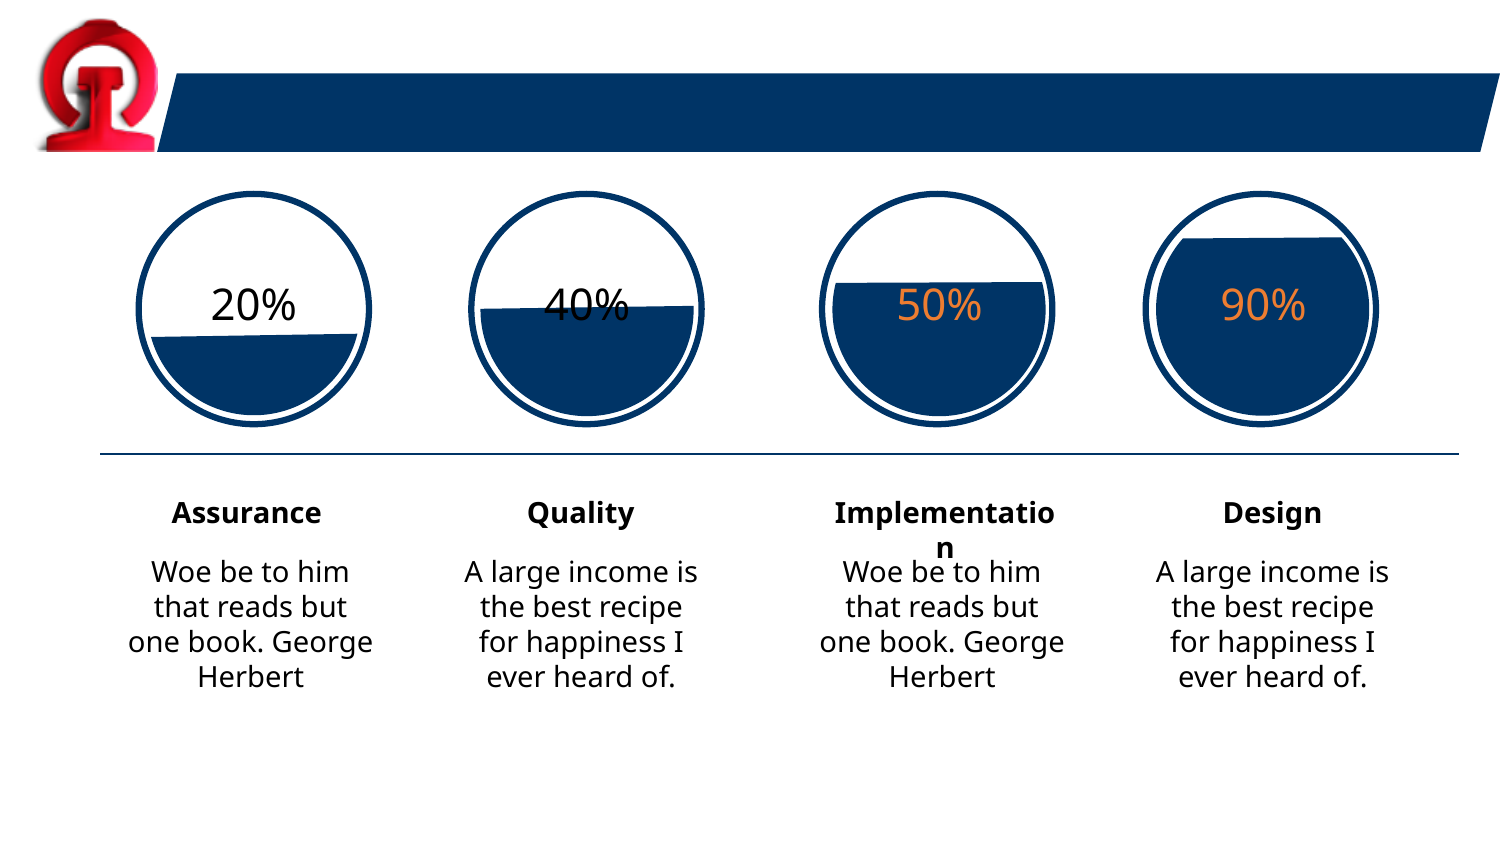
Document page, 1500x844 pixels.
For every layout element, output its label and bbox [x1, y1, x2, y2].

text_box [442, 486, 720, 703]
text_box [803, 486, 1081, 668]
text_box [1145, 193, 1376, 425]
text_box [822, 193, 1053, 425]
text_box [471, 193, 702, 425]
text_box [147, 43, 650, 92]
text_box [112, 486, 390, 668]
picture [31, 16, 158, 152]
text_box [138, 193, 369, 425]
text_box [1134, 486, 1412, 703]
